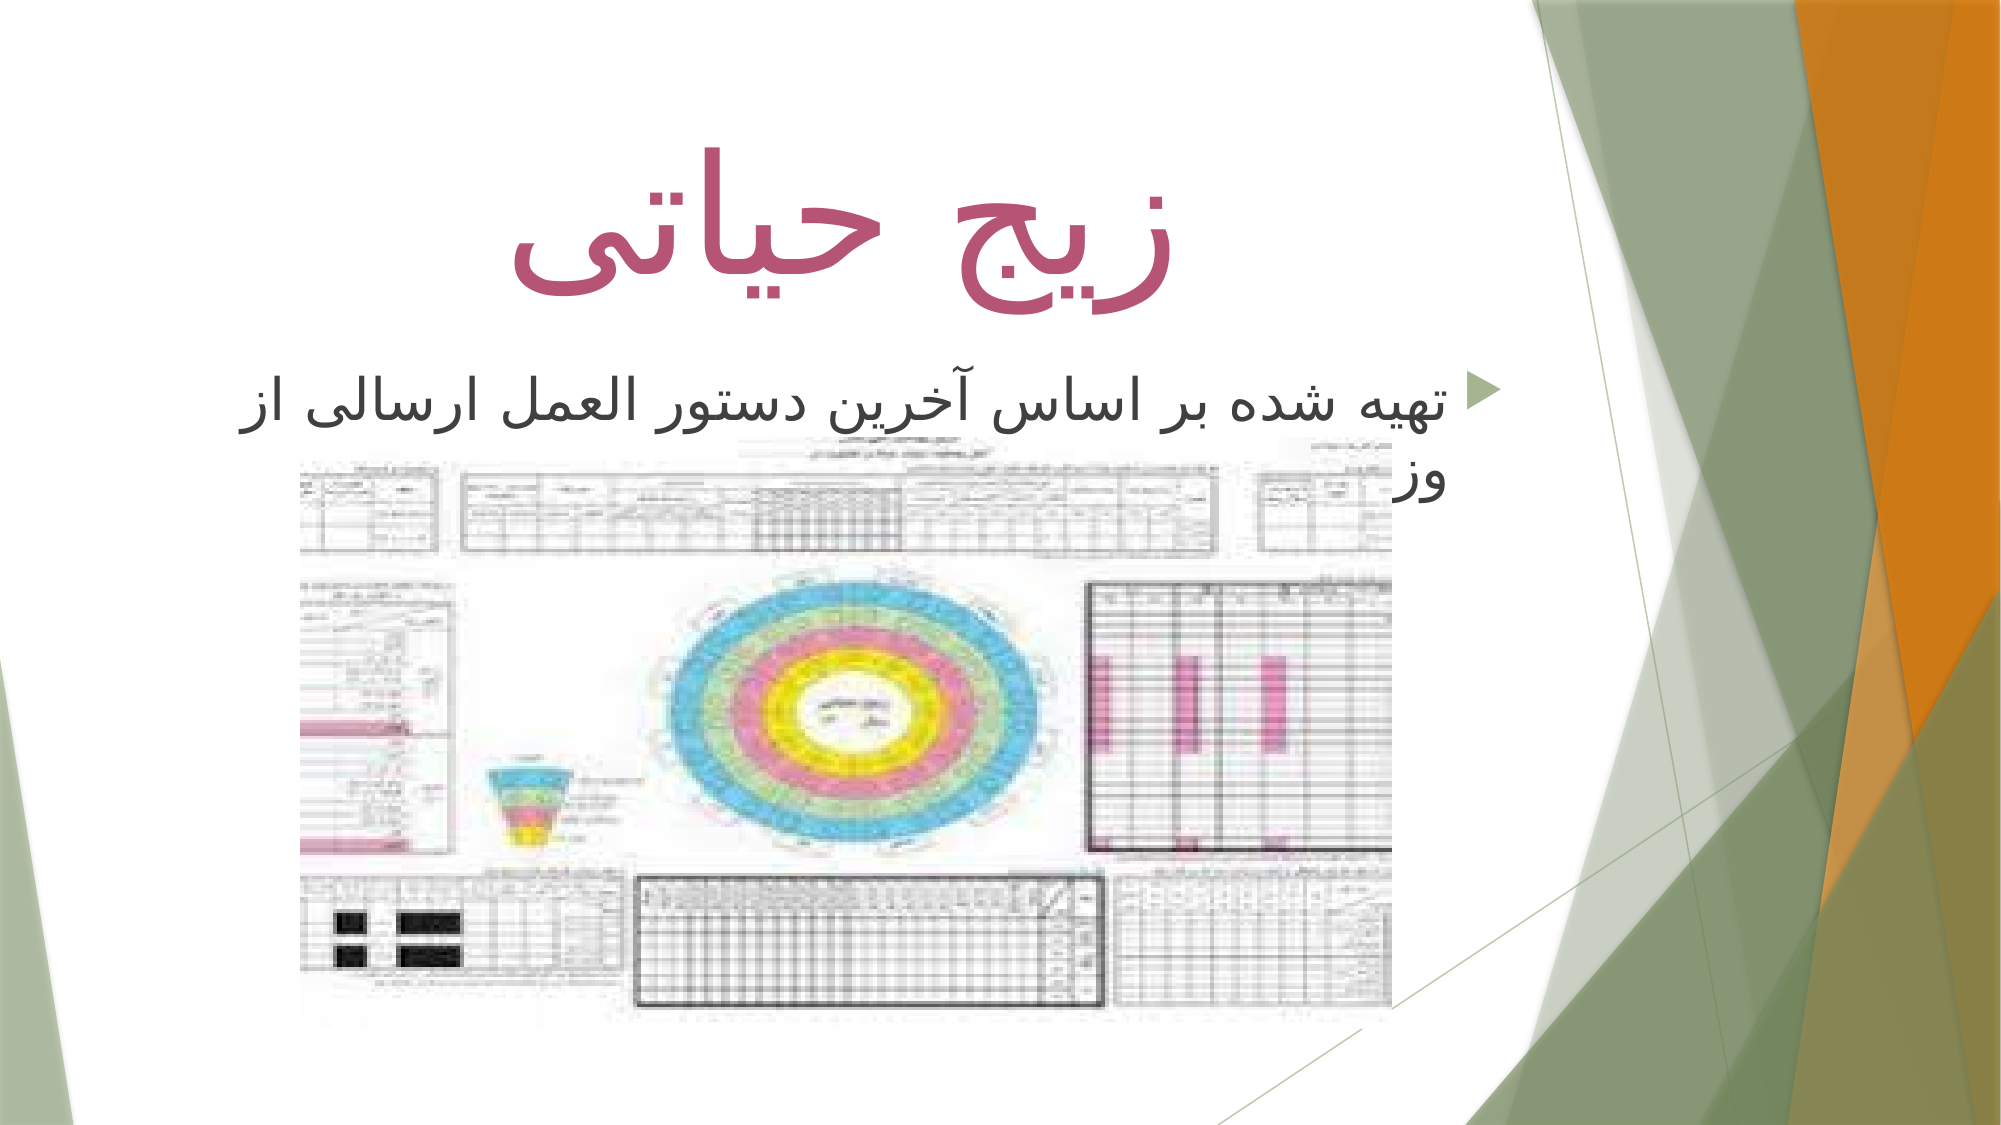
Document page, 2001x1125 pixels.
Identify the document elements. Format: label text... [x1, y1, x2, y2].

title زیج حیاتی [111, 99, 1522, 317]
picture [299, 436, 1393, 1030]
list تهیه شده بر اساس آخرین دستور العمل ارسالی از وزارت خانه [111, 354, 1522, 992]
